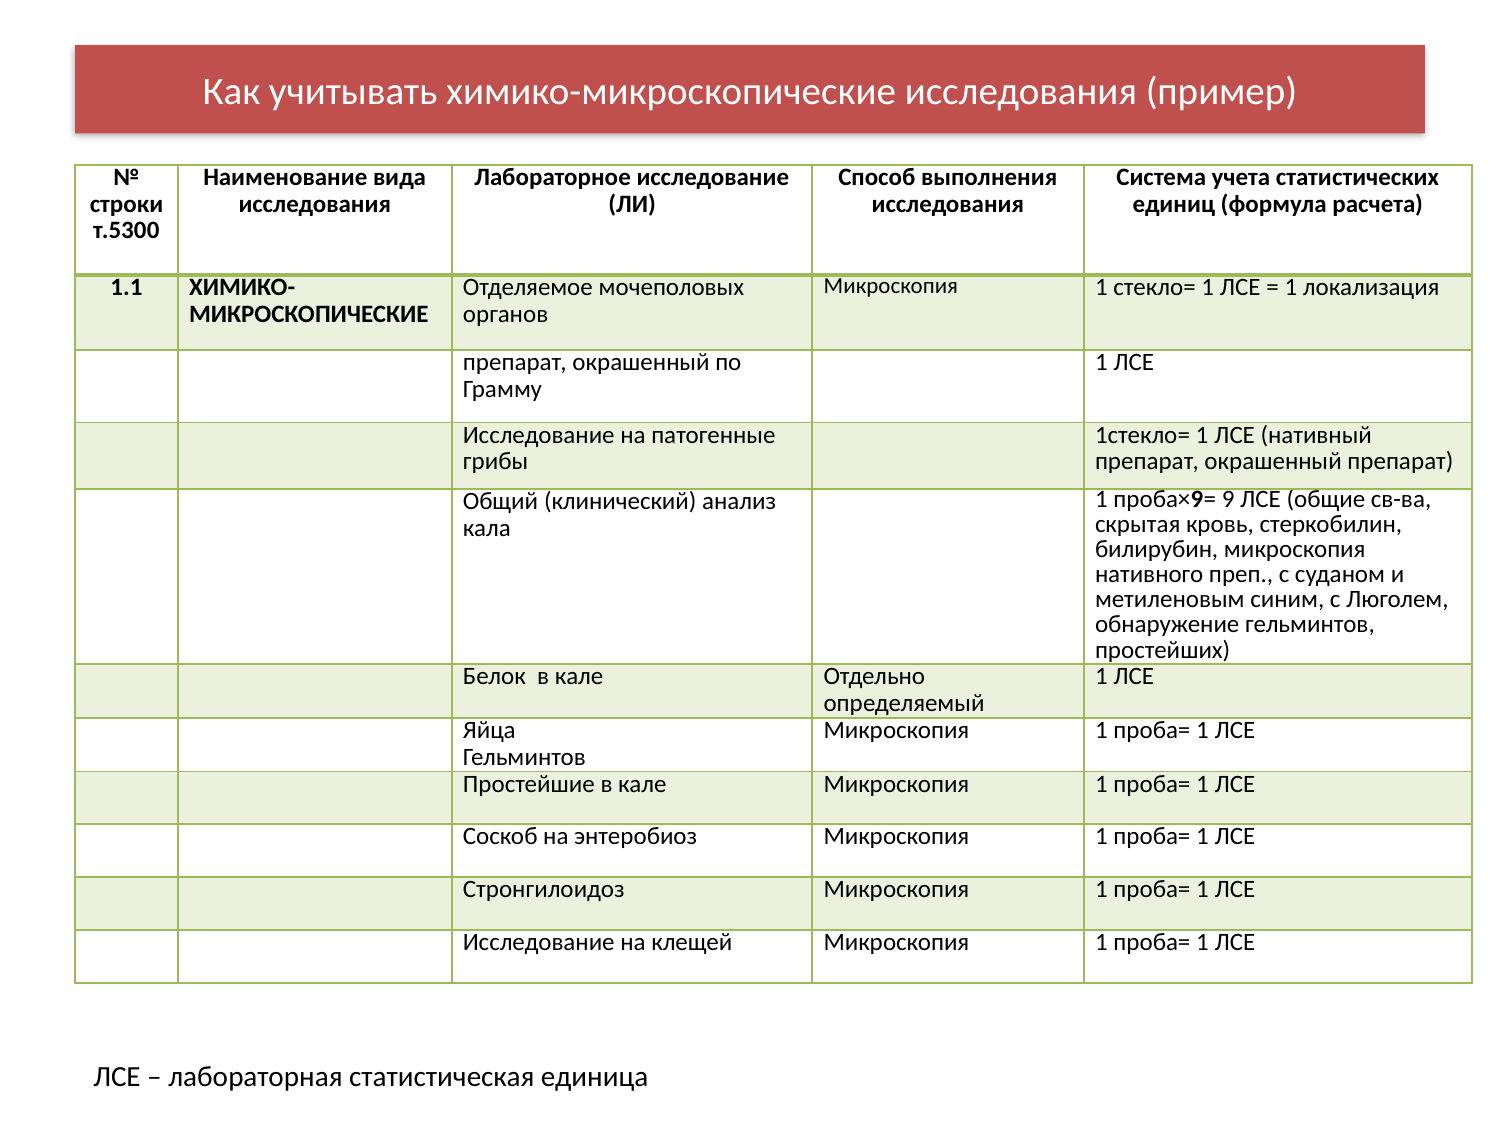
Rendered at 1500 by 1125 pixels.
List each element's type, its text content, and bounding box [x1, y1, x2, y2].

table_cell Исследование на клещей [453, 931, 811, 982]
table_cell [179, 878, 451, 929]
table_cell 1 проба= 1 ЛСЕ [1085, 825, 1471, 876]
table_cell 1 проба×9= 9 ЛСЕ (общие св-ва, скрытая кровь, стеркобилин, билирубин, микроскопия нативного преп., с суданом и метиленовым синим, с Люголем, обнаружение гельминтов, простейших) [1085, 490, 1471, 663]
table_cell Микроскопия [813, 931, 1083, 982]
table_cell Отделяемое мочеполовых органов [453, 277, 811, 349]
table_cell [179, 351, 451, 422]
table_header № строки т.5300 [76, 166, 177, 273]
table_header Система учета статистических единиц (формула расчета) [1085, 166, 1471, 273]
table_cell Отдельно определяемый [813, 665, 1083, 717]
table_cell 1 ЛСЕ [1085, 665, 1471, 717]
table_cell [76, 351, 177, 422]
table_cell 1 проба= 1 ЛСЕ [1085, 878, 1471, 929]
table_cell [179, 825, 451, 876]
table_cell Микроскопия [813, 719, 1083, 771]
table_cell Простейшие в кале [453, 772, 811, 823]
table_cell [179, 665, 451, 717]
table_cell [76, 772, 177, 823]
table_cell 1 стекло= 1 ЛСЕ = 1 локализация [1085, 277, 1471, 349]
table_cell Исследование на патогенные грибы [453, 423, 811, 488]
table_cell 1 проба= 1 ЛСЕ [1085, 772, 1471, 823]
table_cell Соскоб на энтеробиоз [453, 825, 811, 876]
table_cell [76, 878, 177, 929]
table_cell [813, 423, 1083, 488]
table_cell [179, 719, 451, 771]
table_cell [813, 490, 1083, 663]
table_cell [179, 490, 451, 663]
table_cell препарат, окрашенный по Грамму [453, 351, 811, 422]
table_cell [813, 351, 1083, 422]
table_cell 1 ЛСЕ [1085, 351, 1471, 422]
table_cell Микроскопия [813, 772, 1083, 823]
table_cell 1стекло= 1 ЛСЕ (нативный препарат, окрашенный препарат) [1085, 423, 1471, 488]
table_cell [179, 772, 451, 823]
table_cell [76, 490, 177, 663]
table_cell 1 проба= 1 ЛСЕ [1085, 719, 1471, 771]
table_cell 1 проба= 1 ЛСЕ [1085, 931, 1471, 982]
table_cell Микроскопия [813, 878, 1083, 929]
table_cell Общий (клинический) анализ кала [453, 490, 811, 663]
table_header Способ выполнения исследования [813, 166, 1083, 273]
table_header Лабораторное исследование (ЛИ) [453, 166, 811, 273]
table_cell [76, 423, 177, 488]
table_cell [76, 665, 177, 717]
text_box ЛСЕ – лабораторная статистическая единица [78, 1050, 664, 1101]
table_cell [76, 931, 177, 982]
table_cell [76, 825, 177, 876]
table_header Наименование вида исследования [179, 166, 451, 273]
table_cell Стронгилоидоз [453, 878, 811, 929]
table_cell 1.1 [76, 277, 177, 349]
title Как учитывать химико-микроскопические исследования (пример) [75, 45, 1425, 134]
table_cell Яйца Гельминтов [453, 719, 811, 771]
table_cell [76, 719, 177, 771]
table_cell Белок в кале [453, 665, 811, 717]
table_cell Микроскопия [813, 825, 1083, 876]
table_cell ХИМИКО-МИКРОСКОПИЧЕСКИЕ [179, 277, 451, 349]
table_cell Микроскопия [813, 277, 1083, 349]
table_cell [179, 931, 451, 982]
table_cell [179, 423, 451, 488]
